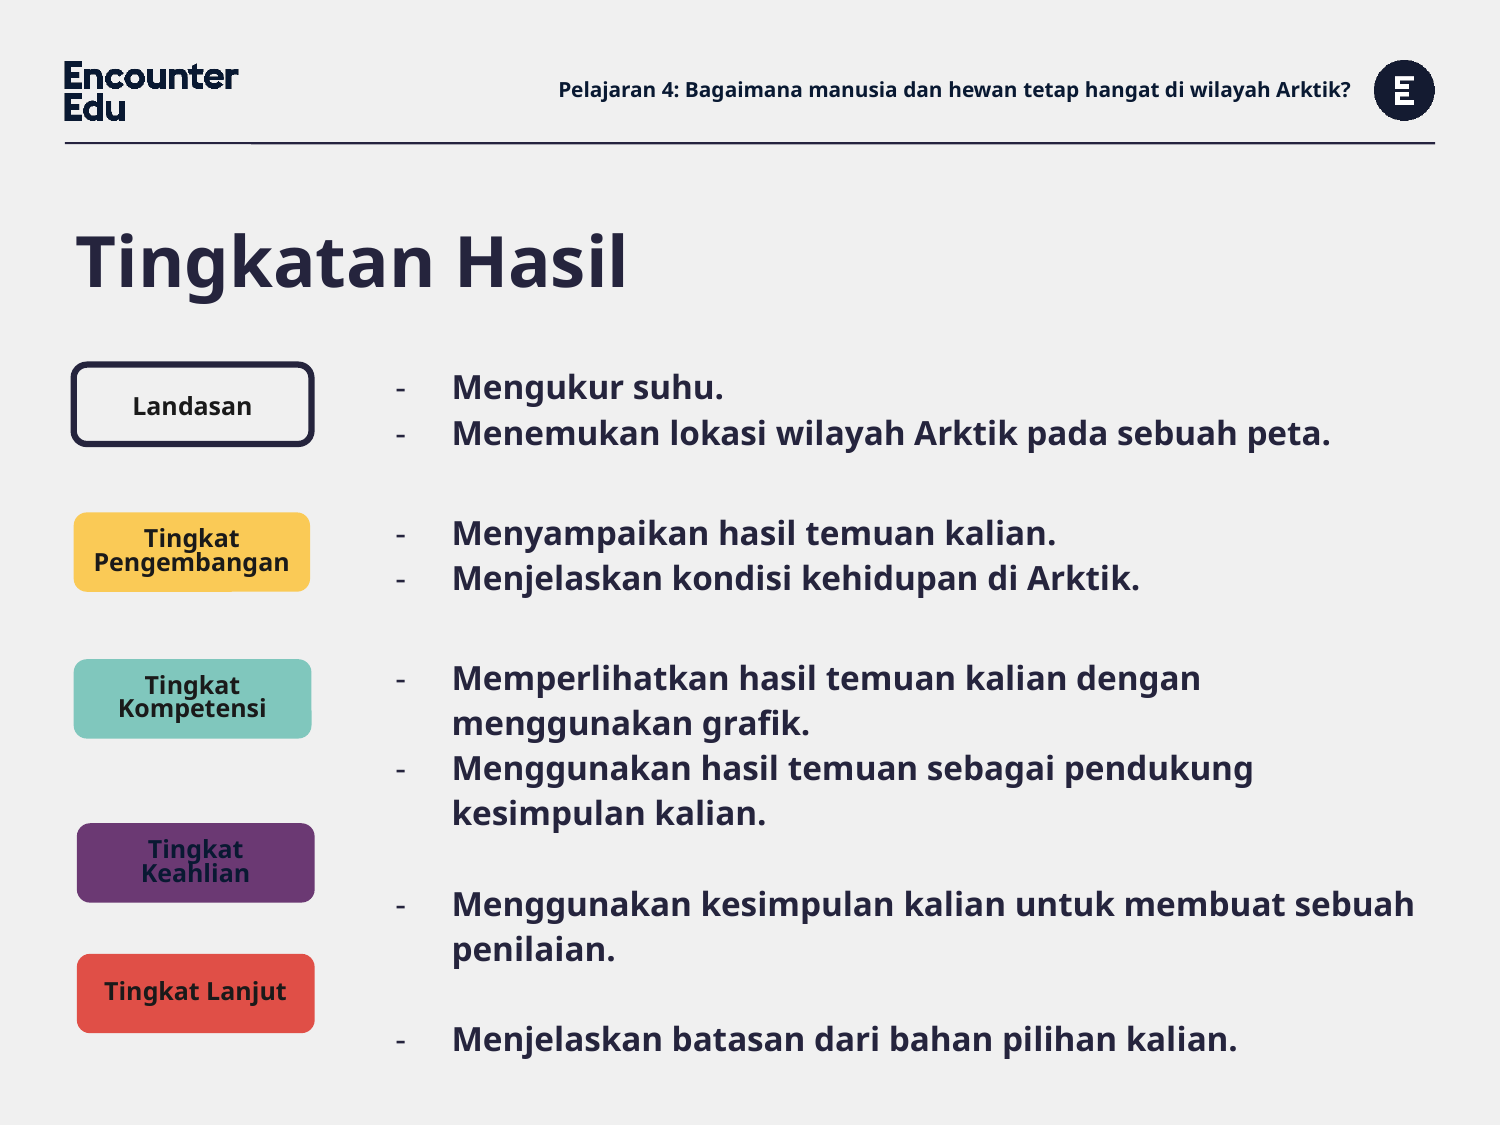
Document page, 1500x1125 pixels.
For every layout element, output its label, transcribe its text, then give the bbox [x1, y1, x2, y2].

text_box Tingkat Lanjut [76, 953, 316, 1034]
text_box Tingkat Pengembangan [72, 511, 311, 593]
title Pelajaran 4: Bagaimana manusia dan hewan tetap hangat di wilayah Arktik? [447, 67, 1359, 114]
text_box Tingkat Kompetensi [72, 658, 313, 740]
table_cell Menyampaikan hasil temuan kalian. Menjelaskan kondisi kehidupan di Arktik. [384, 510, 1462, 655]
table_header Mengukur suhu. Menemukan lokasi wilayah Arktik pada sebuah peta. [384, 365, 1462, 510]
text_box Landasan [72, 363, 313, 445]
text_box Tingkat Keahlian [76, 822, 316, 904]
picture [60, 59, 243, 122]
table_cell Memperlihatkan hasil temuan kalian dengan menggunakan grafik. Menggunakan hasil temuan sebagai pendukung kesimpulan kalian. Menggunakan kesimpulan kalian untuk membuat sebuah penilaian. Menjelaskan batasan dari bahan pilihan kalian. [384, 655, 1462, 1125]
text_box Tingkatan Hasil [68, 222, 923, 308]
picture [1372, 58, 1436, 122]
